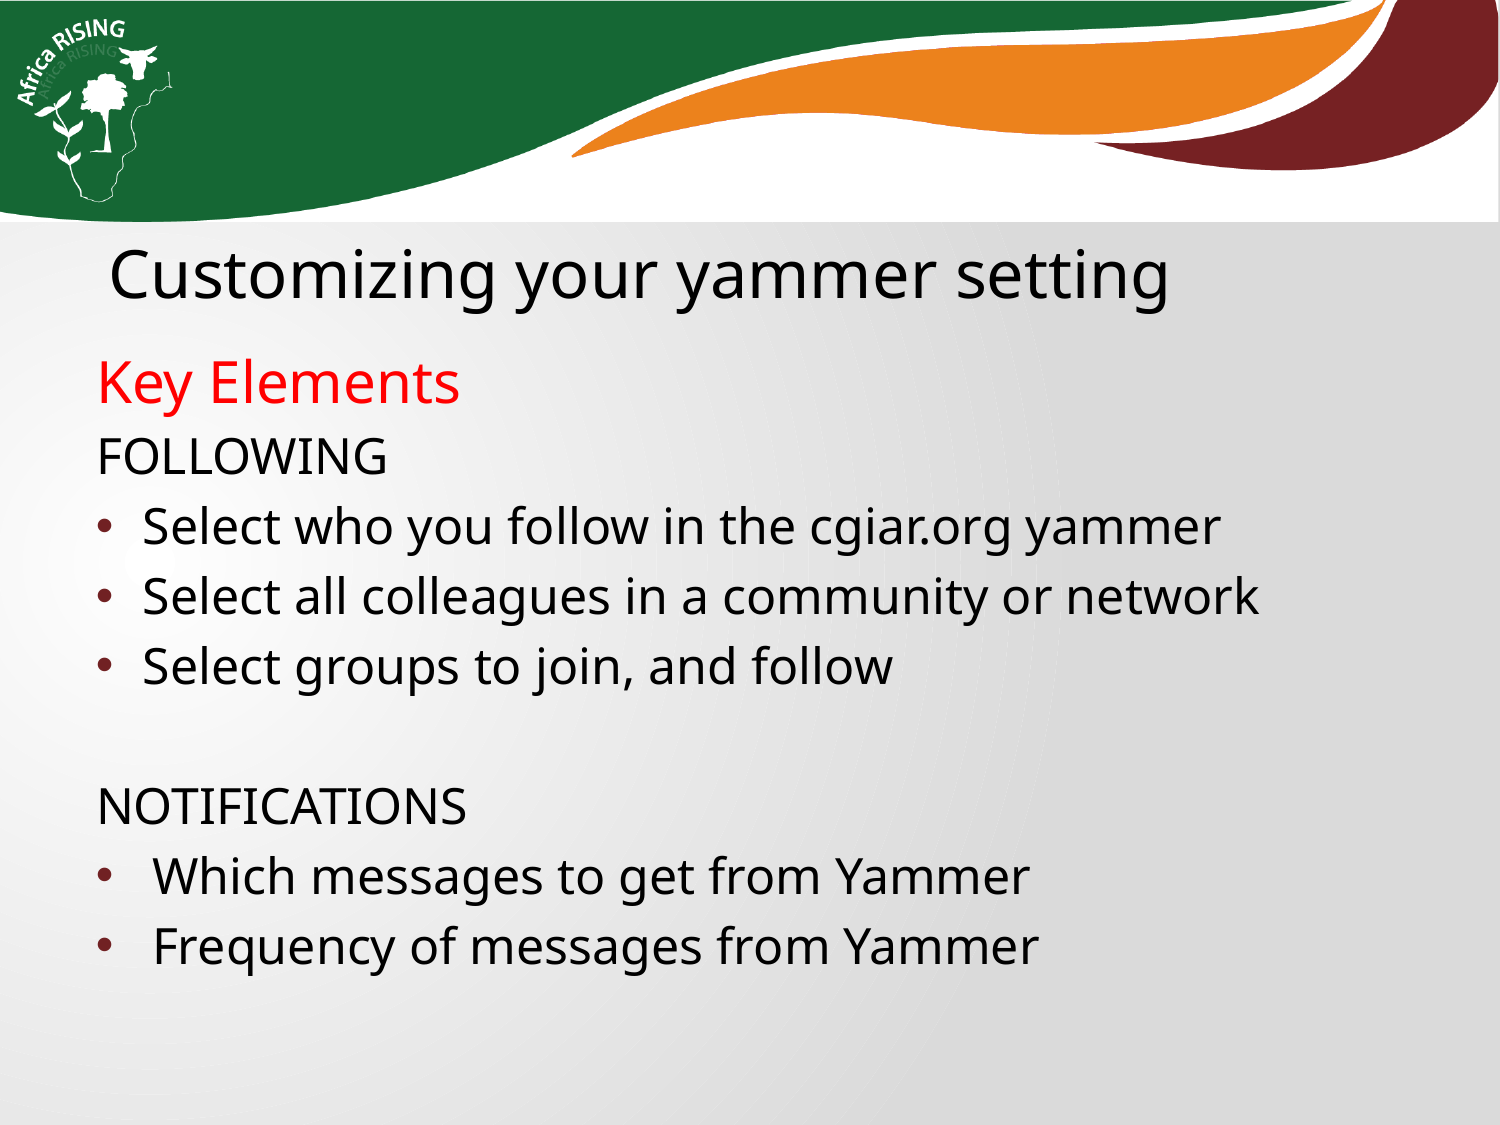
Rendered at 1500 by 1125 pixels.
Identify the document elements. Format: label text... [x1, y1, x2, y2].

list Customizing your yammer setting [75, 224, 1350, 338]
picture [0, 0, 1499, 222]
text_box Key Elements FOLLOWING Select who you follow in the cgiar.org yammer Select all colleagues in a community or network Select groups to join, and follow NOTIFICATIONS Which messages to get from Yammer Frequency of messages from Yammer [62, 337, 1338, 1088]
